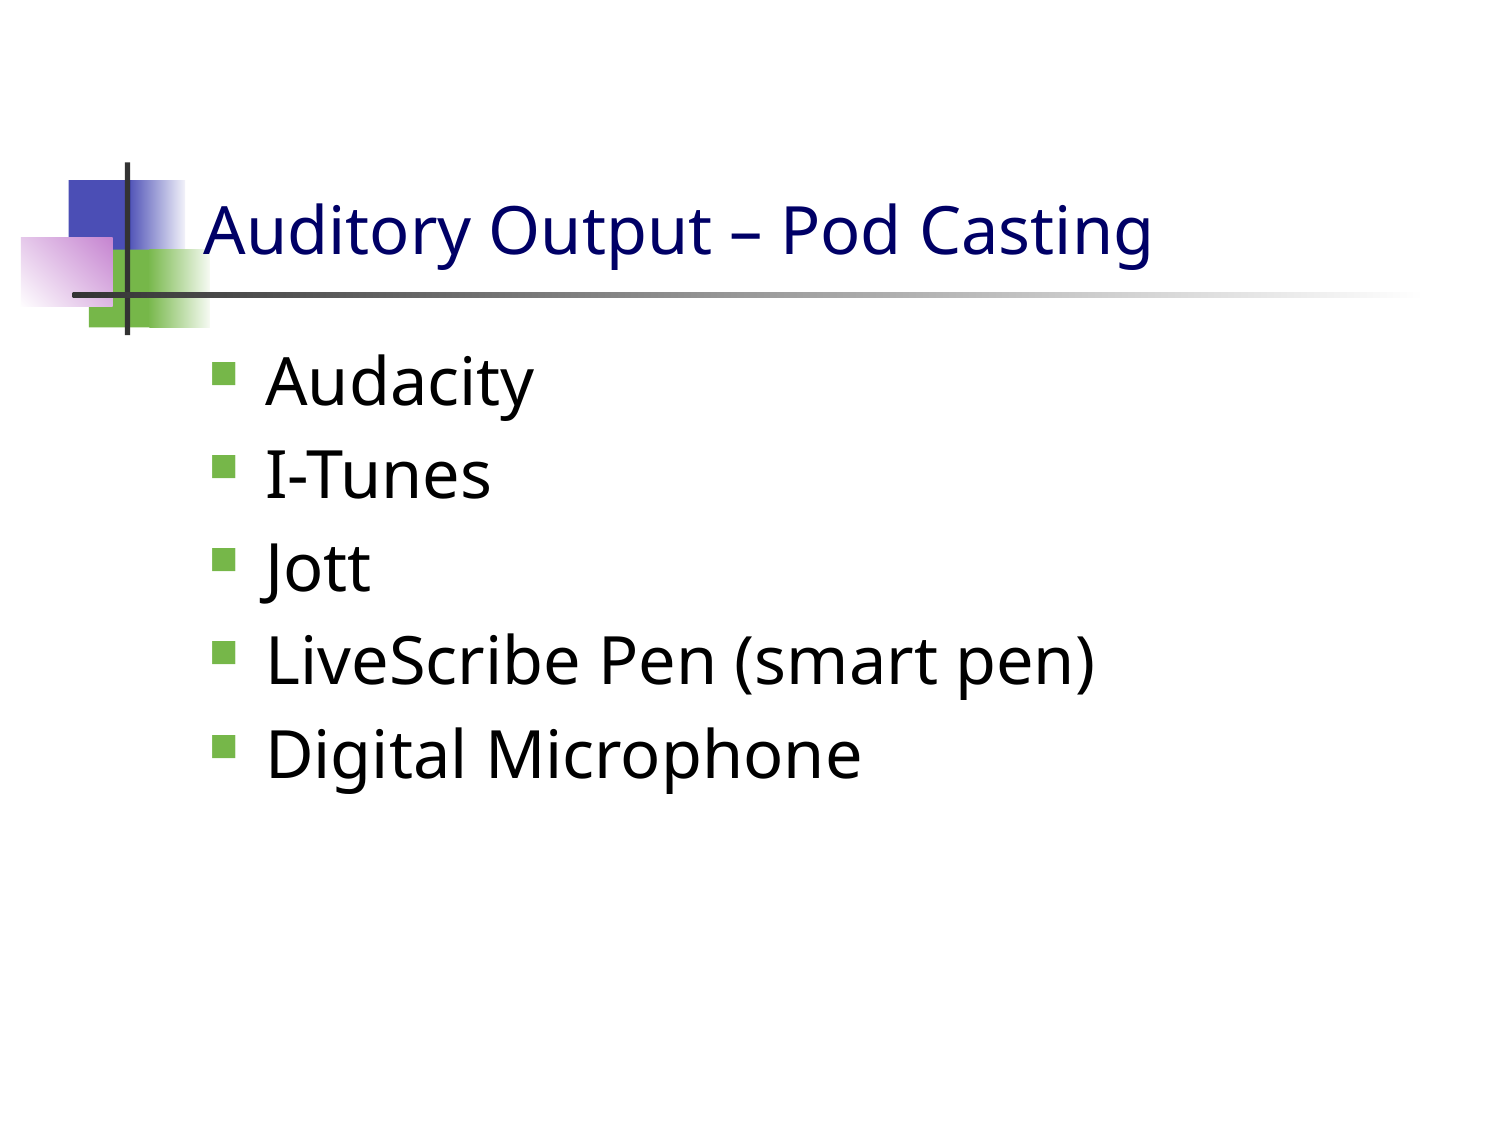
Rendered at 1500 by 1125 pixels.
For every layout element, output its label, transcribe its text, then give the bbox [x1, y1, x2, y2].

list Audacity I-Tunes Jott LiveScribe Pen (smart pen) Digital Microphone [193, 330, 1470, 1007]
title Auditory Output – Pod Casting [188, 34, 1468, 276]
